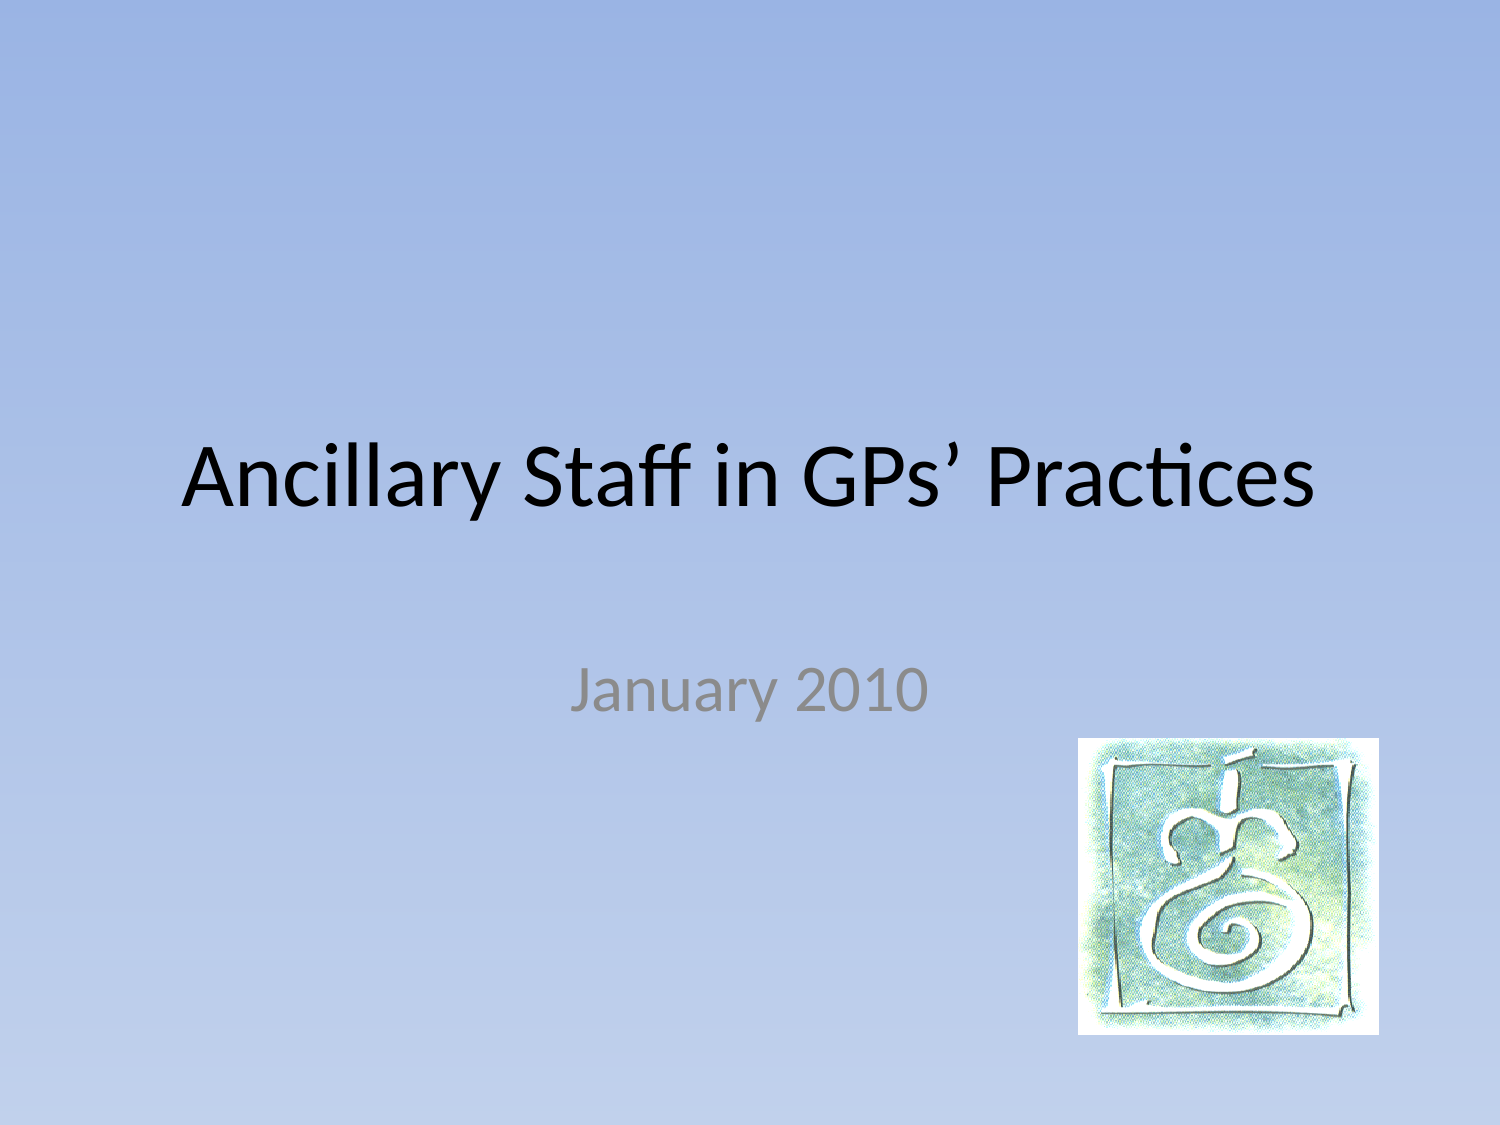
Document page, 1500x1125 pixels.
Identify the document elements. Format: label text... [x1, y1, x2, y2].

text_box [1077, 738, 1380, 1036]
subtitle January 2010 [225, 637, 1275, 925]
title Ancillary Staff in GPs’ Practices [112, 349, 1388, 591]
